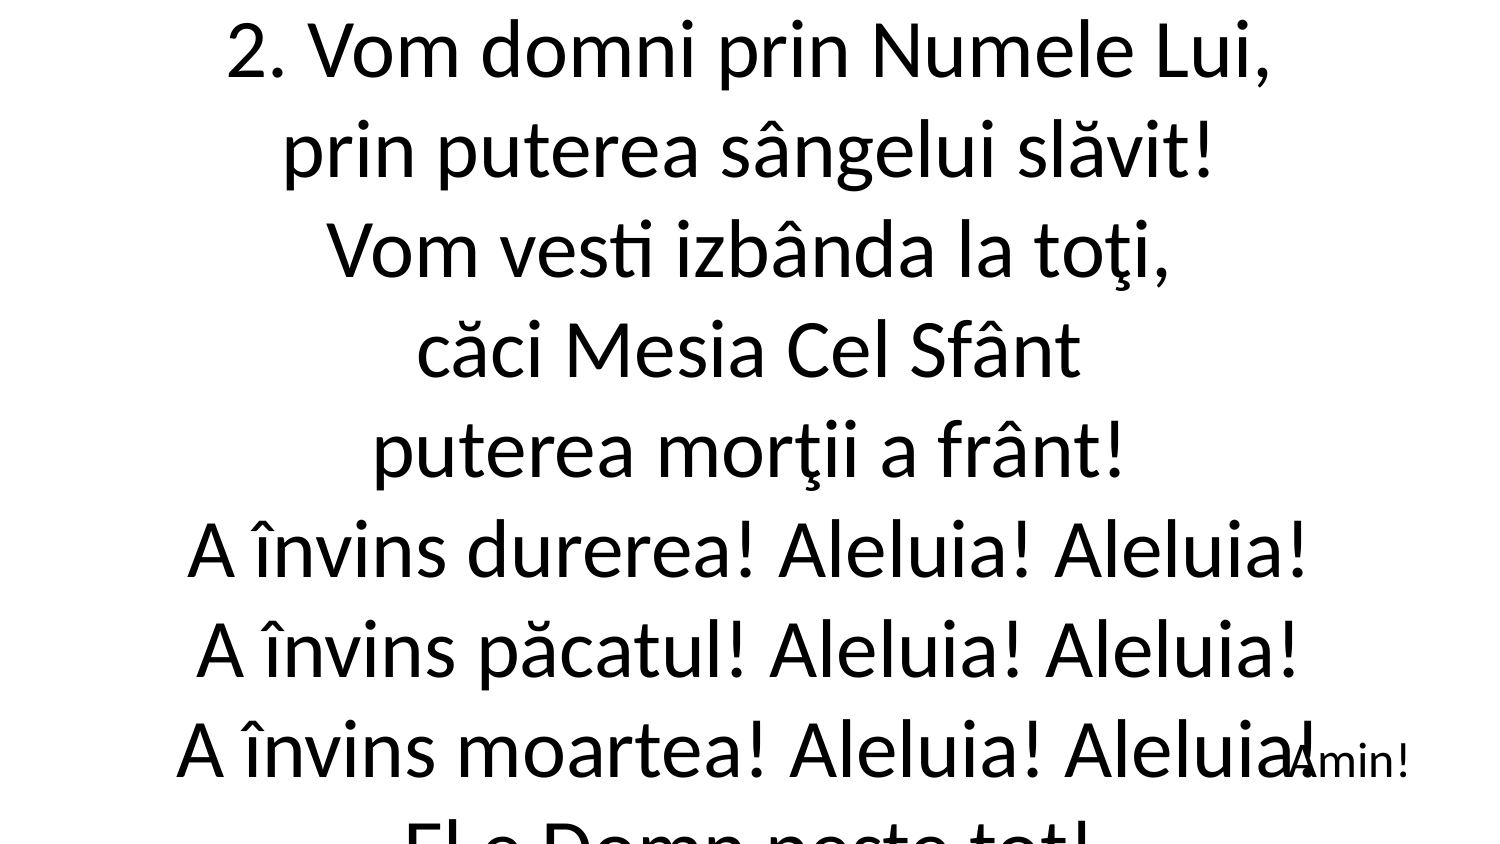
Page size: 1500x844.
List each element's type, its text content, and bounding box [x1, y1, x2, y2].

text_box 2. Vom domni prin Numele Lui, prin puterea sângelui slăvit! Vom vesti izbânda la toţi, căci Mesia Cel Sfânt puterea morţii a frânt! A învins durerea! Aleluia! Aleluia! A învins păcatul! Aleluia! Aleluia! A învins moartea! Aleluia! Aleluia! El e Domn peste tot! [161, 0, 1339, 844]
text_box Amin! [1273, 674, 1427, 795]
